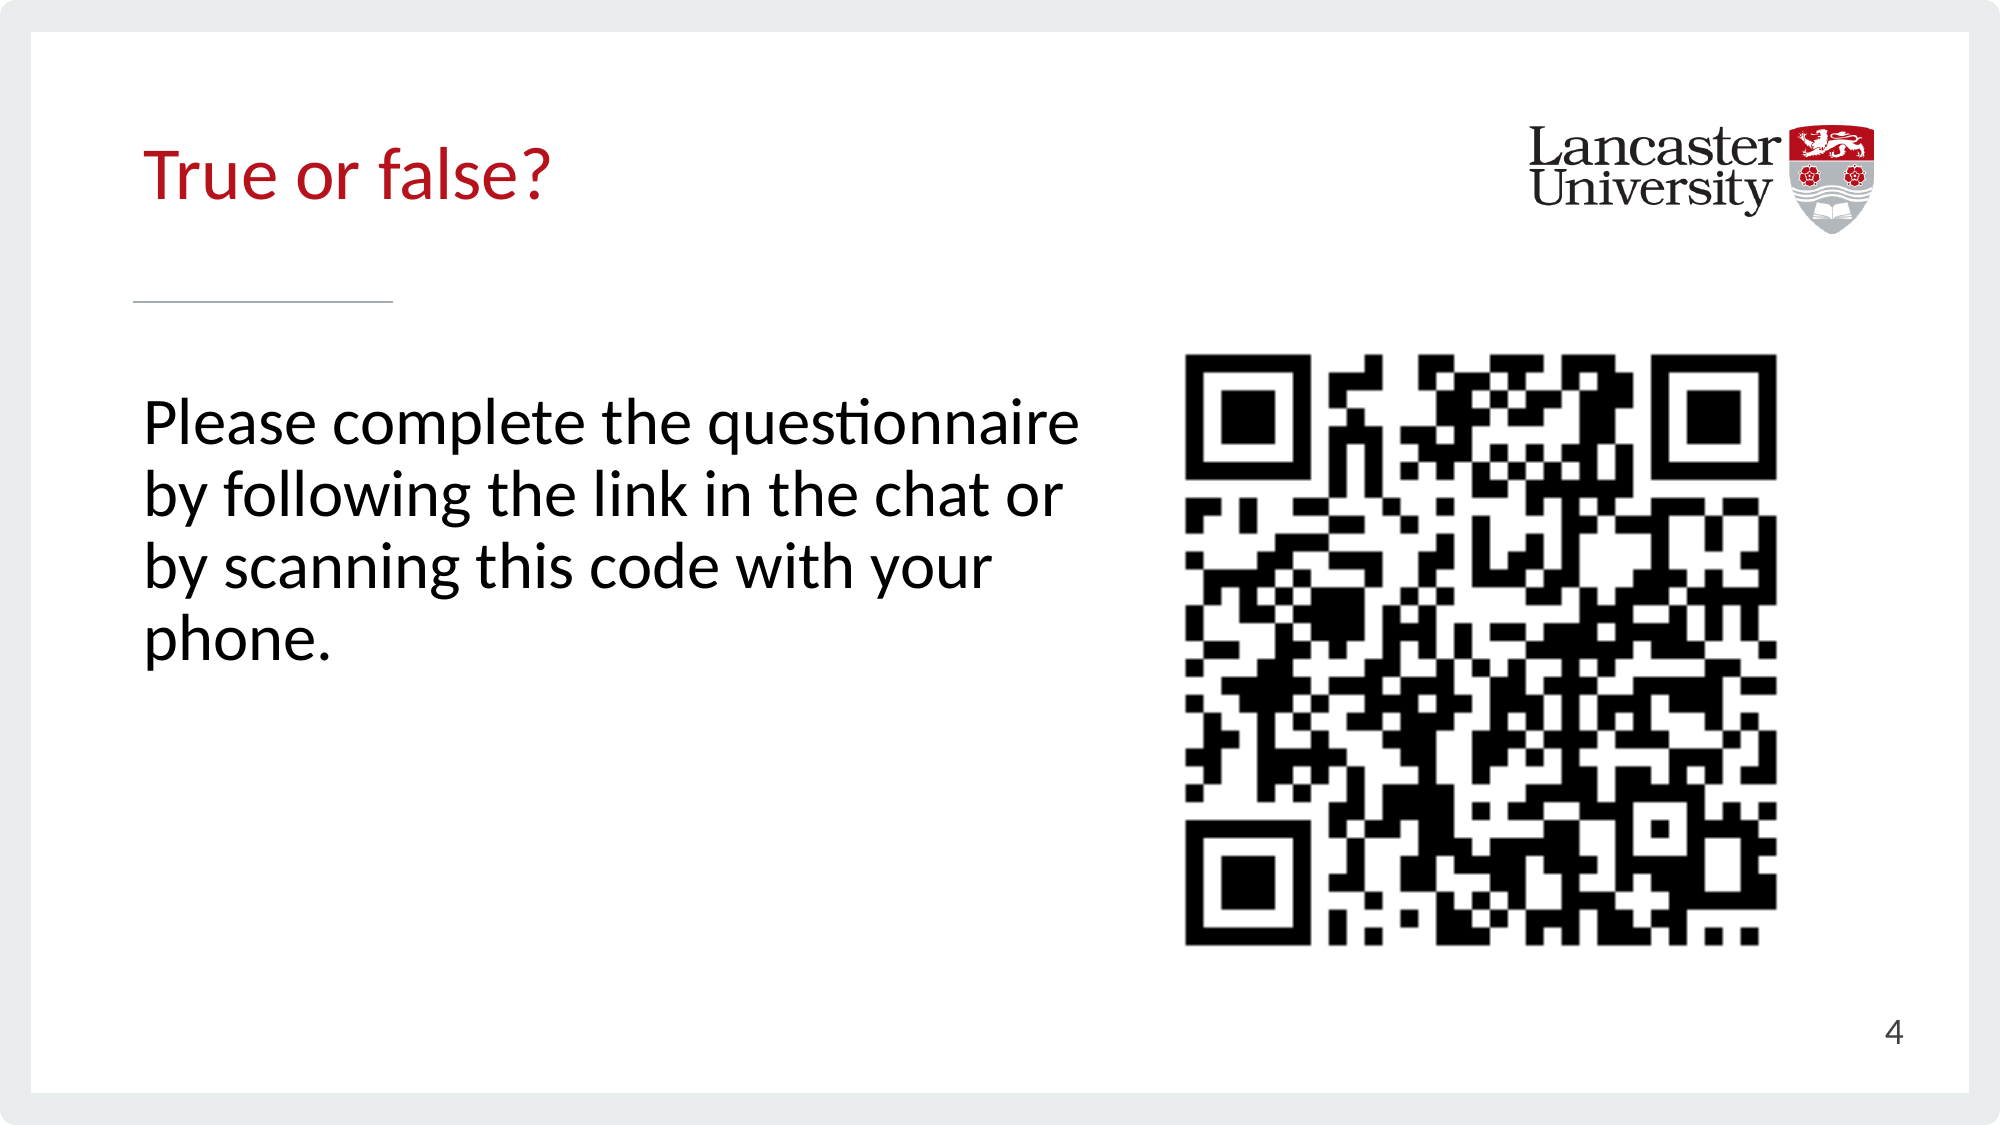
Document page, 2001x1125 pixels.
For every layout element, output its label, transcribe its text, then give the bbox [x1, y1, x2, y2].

title True or false? [128, 78, 1482, 279]
slide_number 4 [1468, 999, 1919, 1060]
list Please complete the questionnaire by following the link in the chat or by scanning this code with your phone. [128, 379, 1109, 1014]
picture [1109, 278, 1855, 1024]
